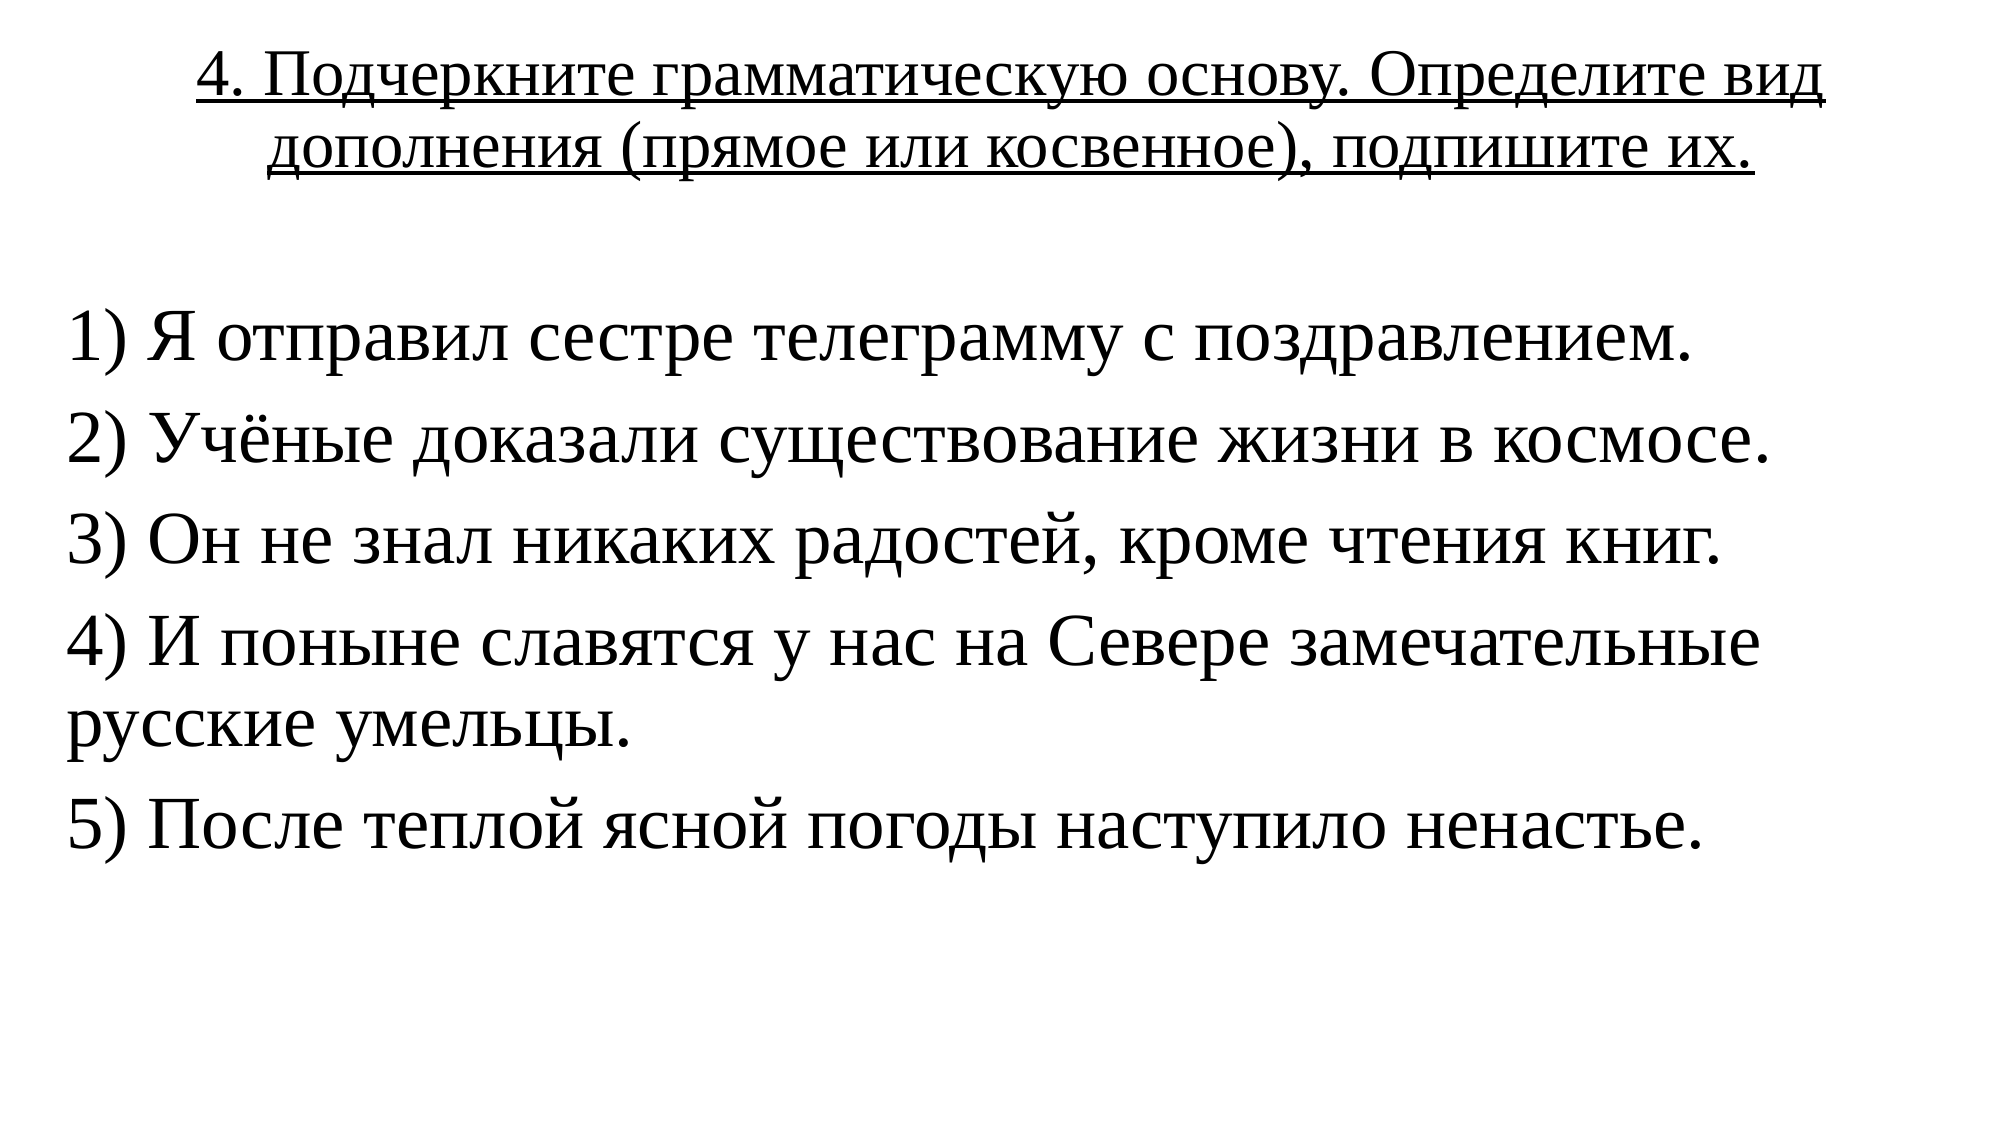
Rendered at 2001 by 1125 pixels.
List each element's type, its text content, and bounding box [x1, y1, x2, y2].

list 4. Подчеркните грамматическую основу. Определите вид дополнения (прямое или косвенное), подпишите их. 1) Я отправил сестре телеграмму с поздравлением. 2) Учёные доказали существование жизни в космосе. 3) Он не знал никаких радостей, кроме чтения книг. 4) И поныне славятся у нас на Севере замечательные русские умельцы. 5) После теплой ясной погоды наступило ненастье. [51, 30, 1972, 1081]
